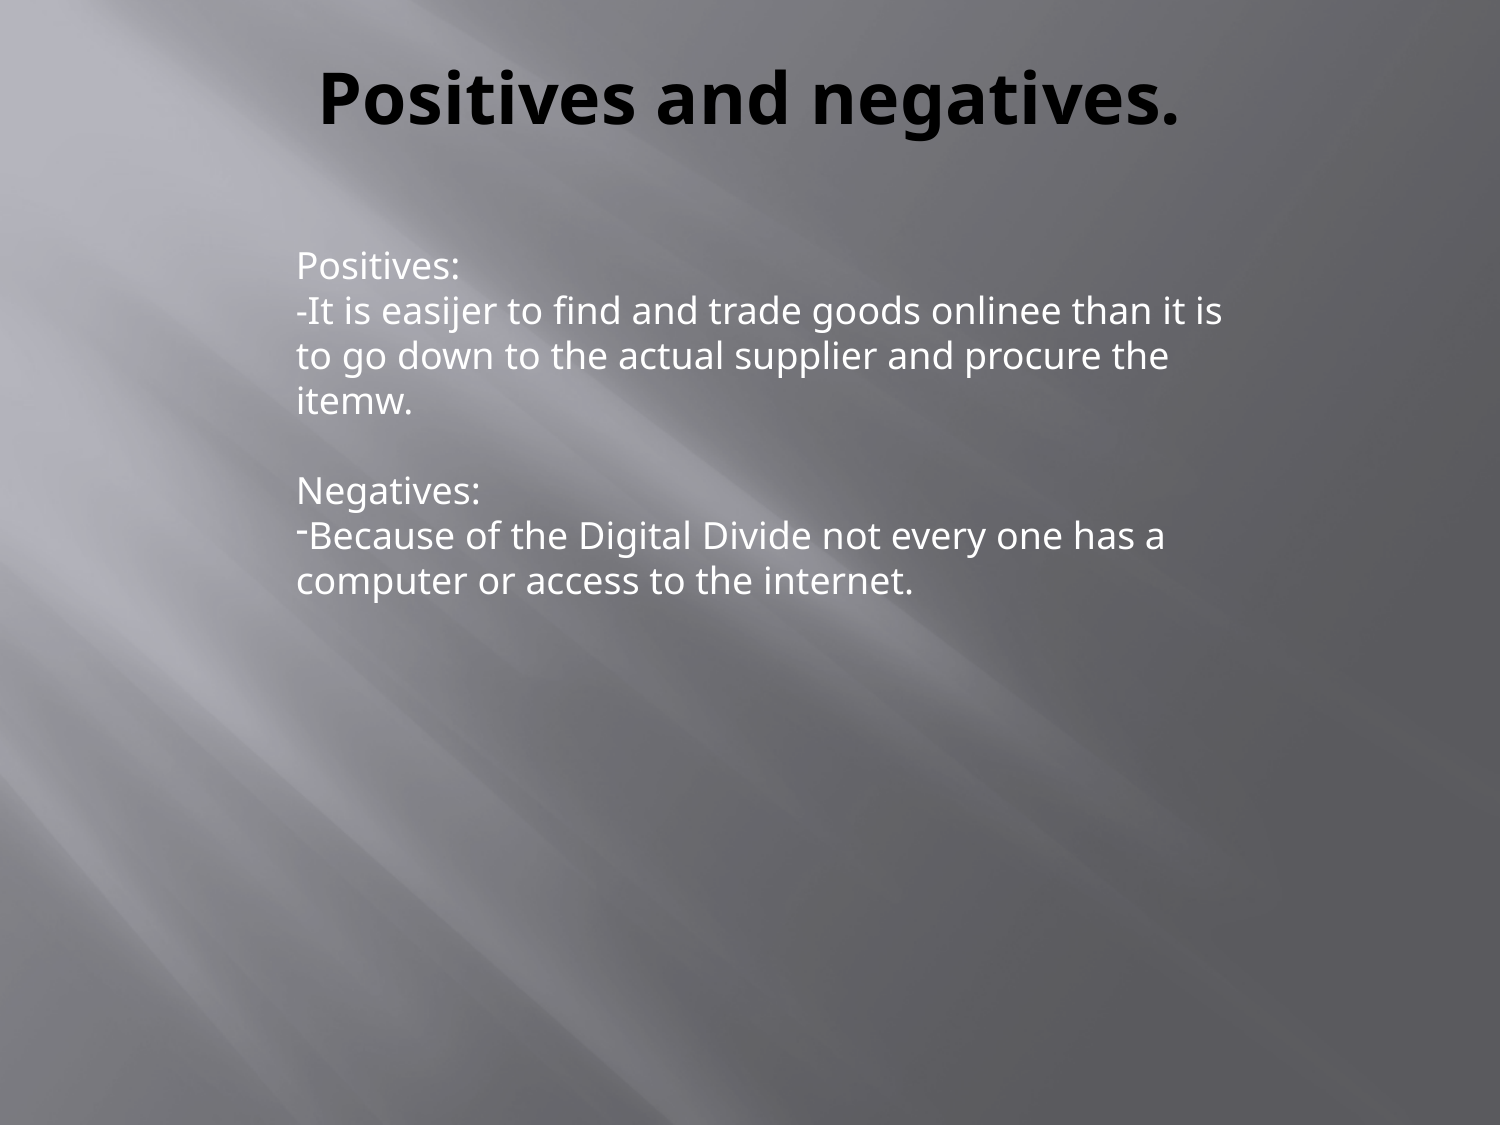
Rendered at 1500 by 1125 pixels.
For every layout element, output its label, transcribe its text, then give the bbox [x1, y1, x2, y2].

title Positives and negatives. [75, 45, 1425, 233]
text_box Positives: -It is easijer to find and trade goods onlinee than it is to go down to the actual supplier and procure the itemw. Negatives: Because of the Digital Divide not every one has a computer or access to the internet. [281, 234, 1243, 610]
